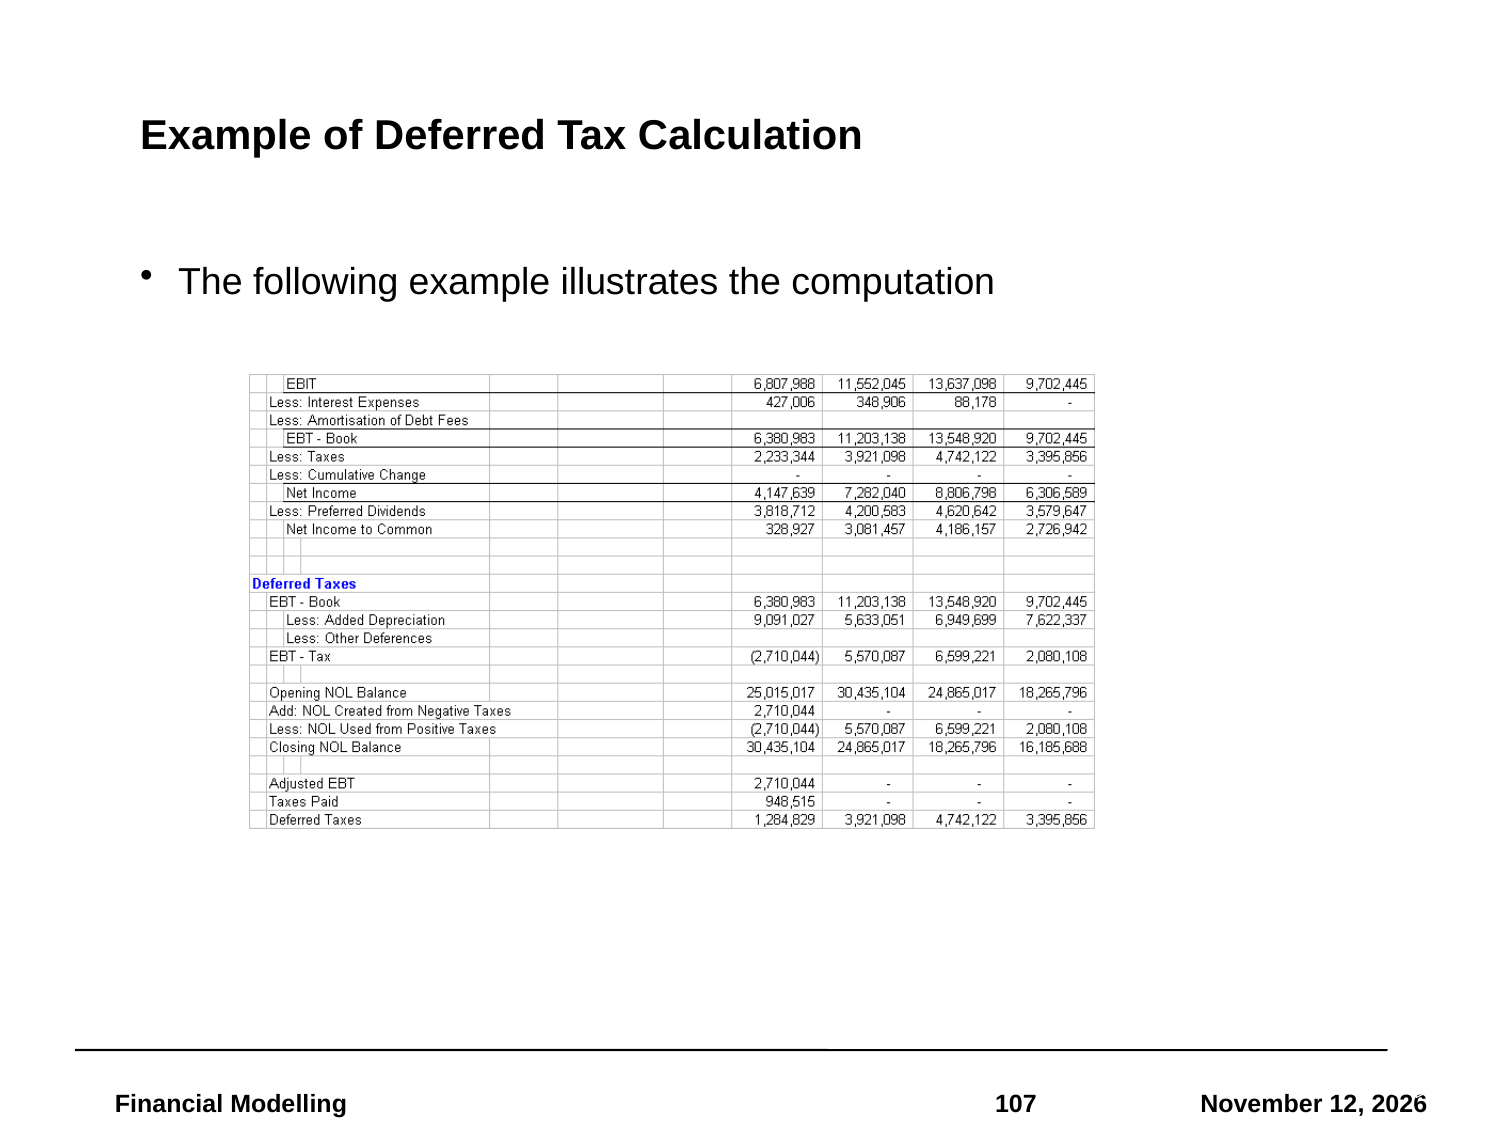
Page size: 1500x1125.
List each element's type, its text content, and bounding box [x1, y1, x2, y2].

title Example of Deferred Tax Calculation [124, 99, 1413, 226]
list The following example illustrates the computation [124, 249, 1413, 1001]
picture [249, 374, 1095, 829]
